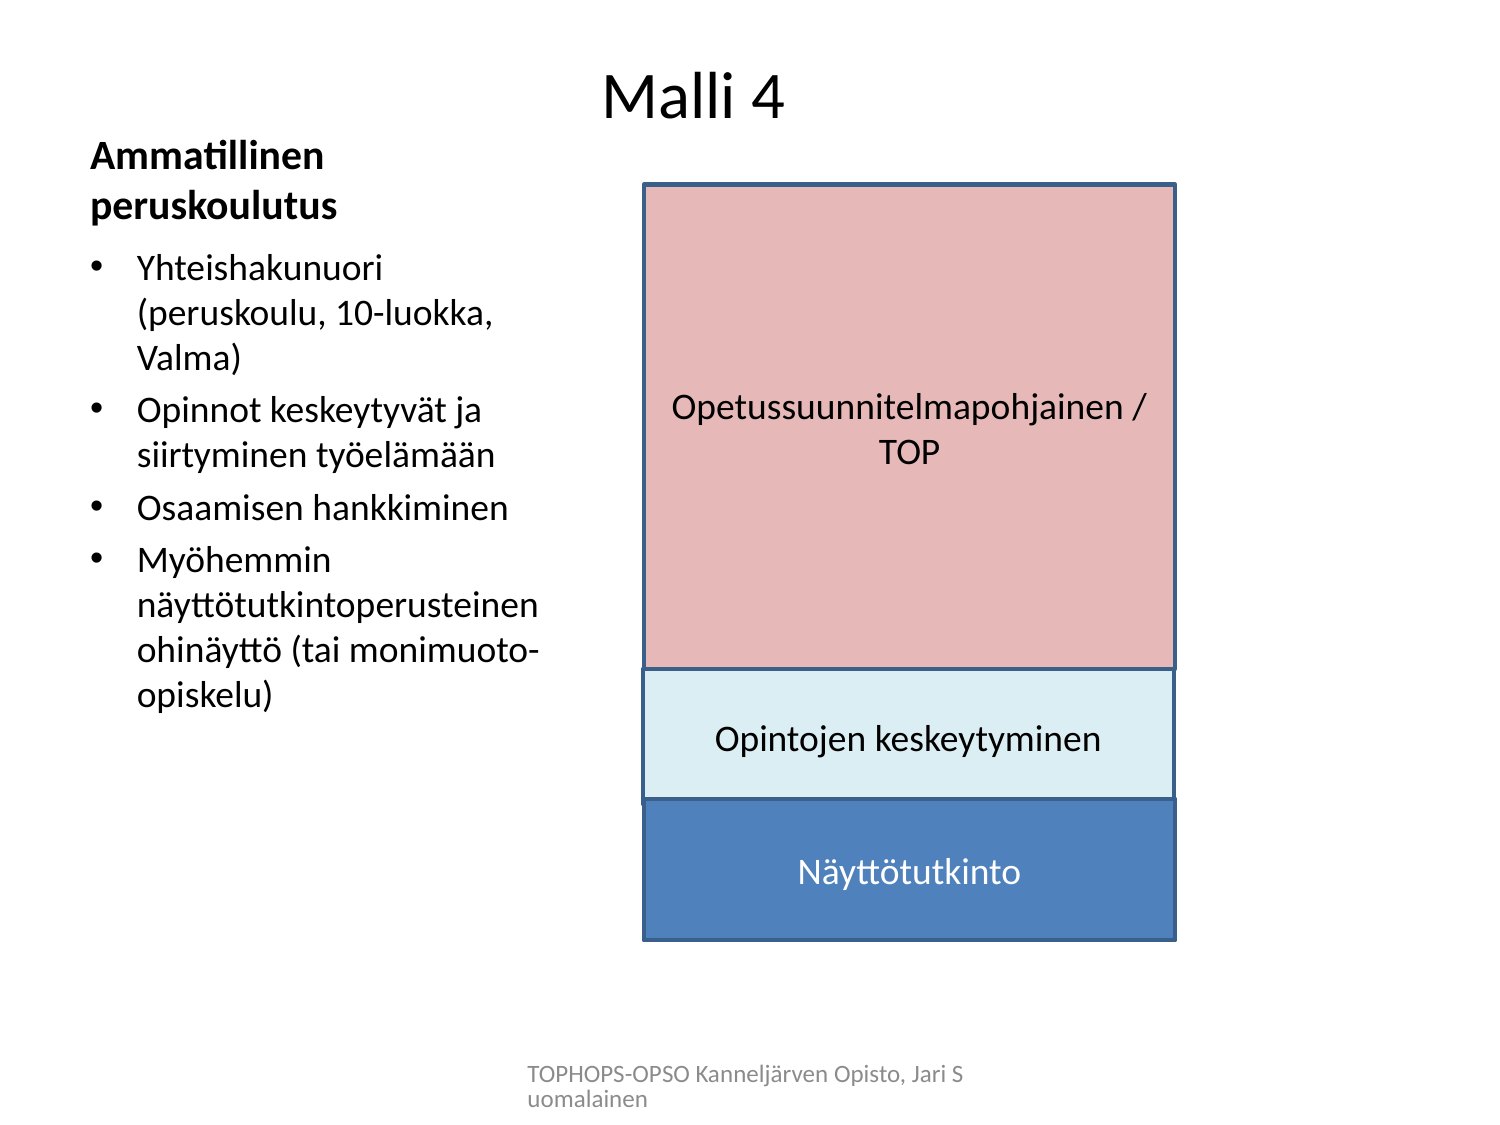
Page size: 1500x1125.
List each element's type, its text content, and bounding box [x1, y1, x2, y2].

footer TOPHOPS-OPSO Kanneljärven Opisto, Jari Suomalainen [512, 1042, 988, 1103]
list Malli 4 [586, 44, 1425, 1005]
text_box Opetussuunnitelmapohjainen / TOP [642, 182, 1177, 671]
text_box Näyttötutkinto [642, 797, 1177, 942]
text_box Opintojen keskeytyminen [641, 667, 1176, 806]
title Ammatillinen peruskoulutus [75, 44, 569, 235]
list Yhteishakunuori (peruskoulu, 10-luokka, Valma) Opinnot keskeytyvät ja siirtyminen työelämään Osaamisen hankkiminen Myöhemmin näyttötutkintoperusteinen ohinäyttö (tai monimuoto-opiskelu) [75, 235, 569, 1005]
